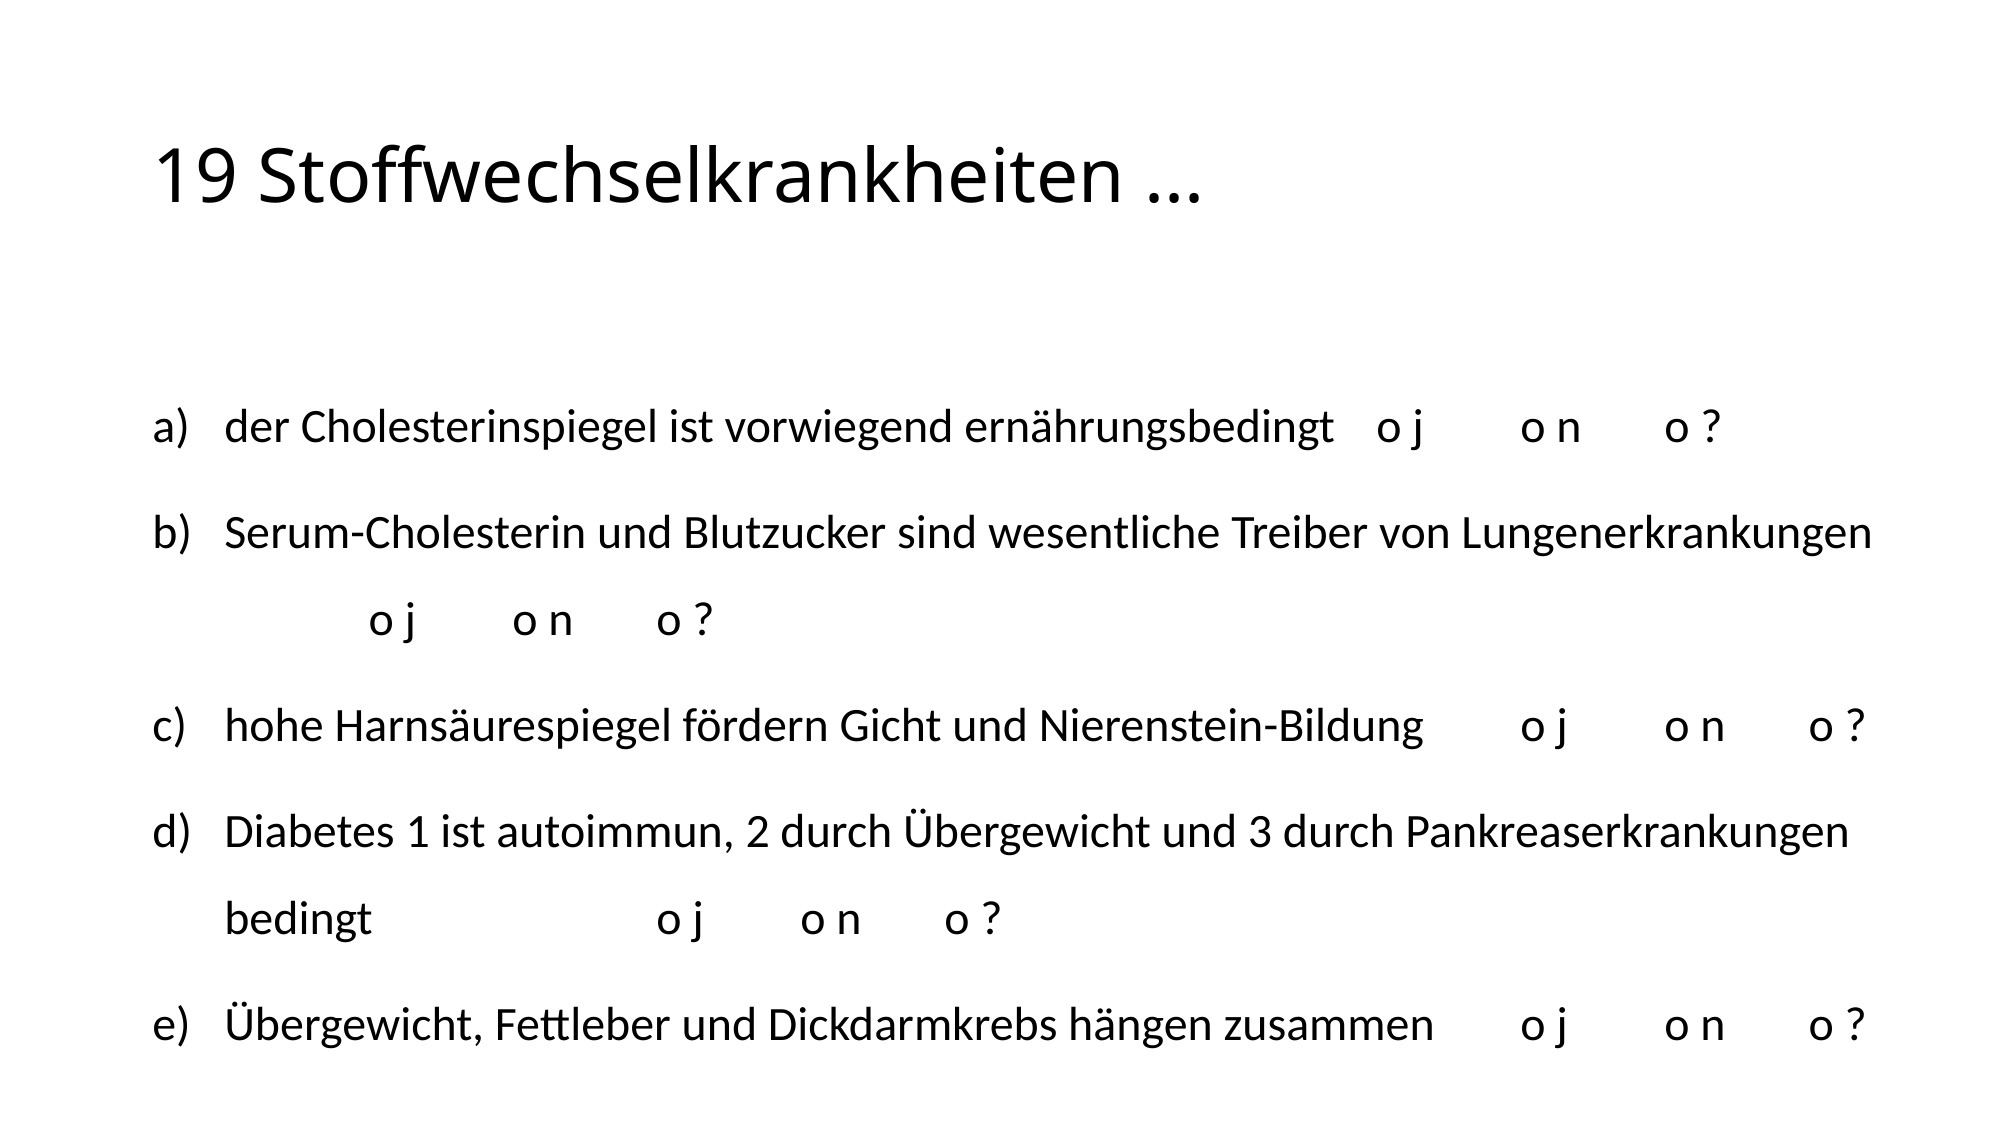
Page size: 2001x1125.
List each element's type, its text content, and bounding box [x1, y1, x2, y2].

title 19 Stoffwechselkrankheiten ... [137, 0, 1863, 357]
list der Cholesterinspiegel ist vorwiegend ernährungsbedingt o j o n o ? Serum-Cholesterin und Blutzucker sind wesentliche Treiber von Lungenerkrankungen o j o n o ? hohe Harnsäurespiegel fördern Gicht und Nierenstein-Bildung o j o n o ? Diabetes 1 ist autoimmun, 2 durch Übergewicht und 3 durch Pankreaserkrankungen bedingt o j o n o ? Übergewicht, Fettleber und Dickdarmkrebs hängen zusammen o j o n o ? [137, 358, 2000, 1125]
